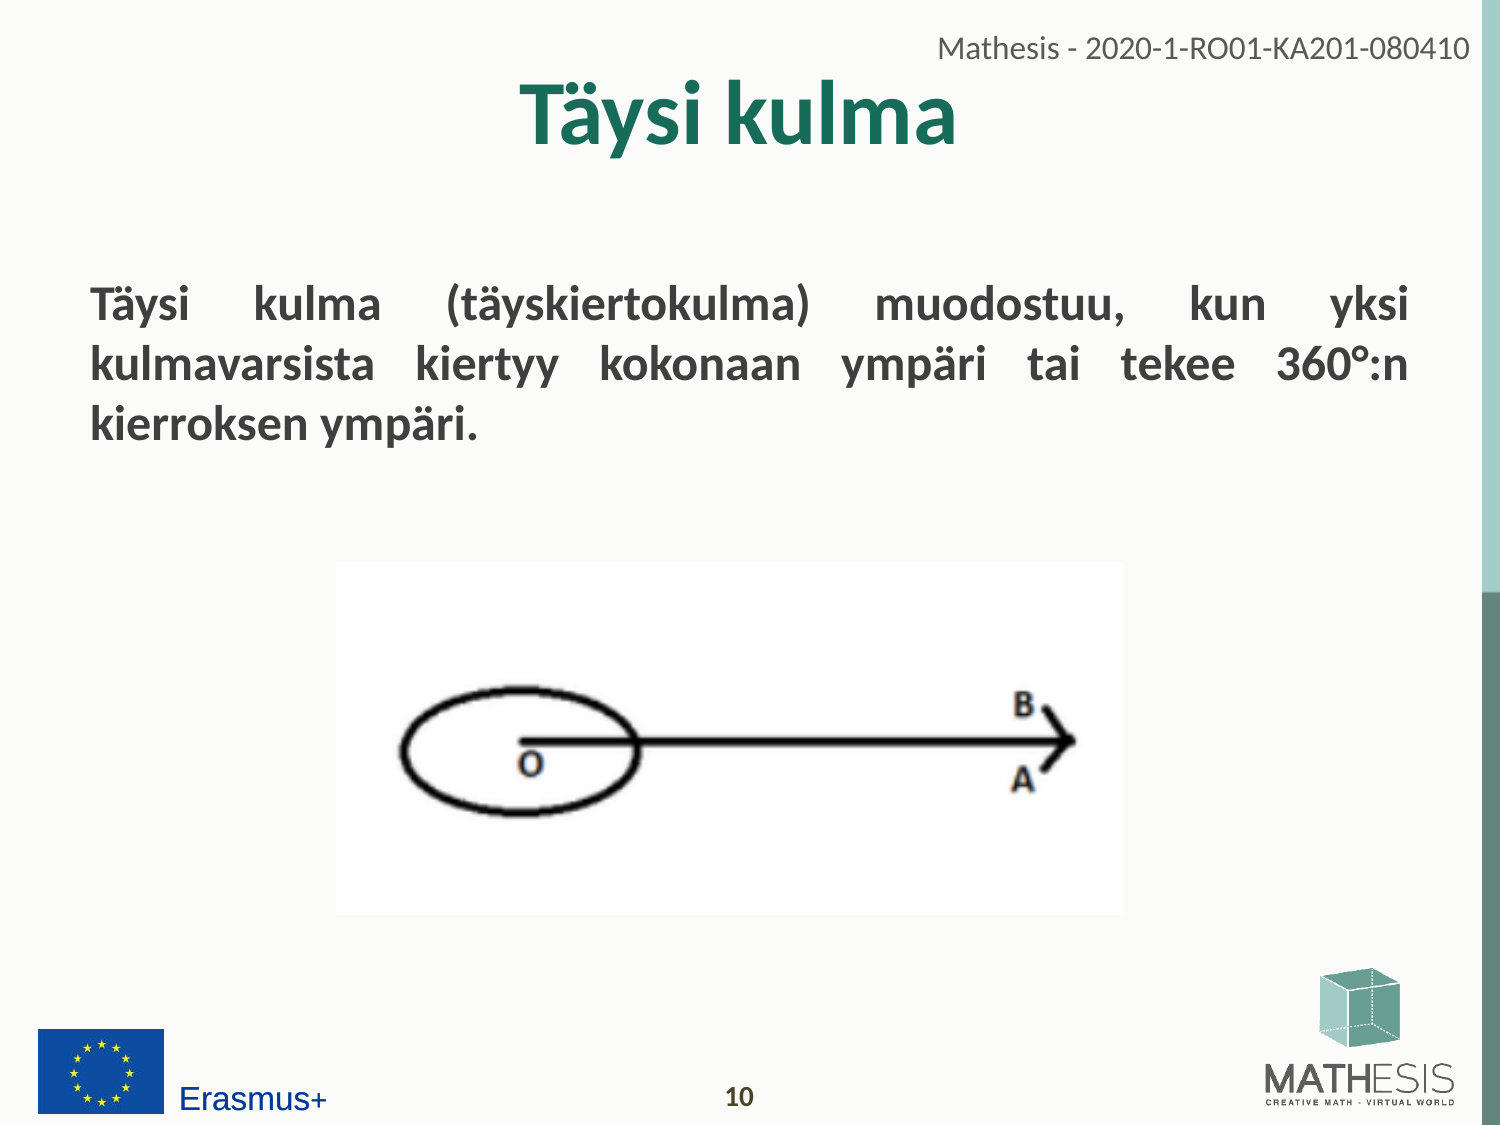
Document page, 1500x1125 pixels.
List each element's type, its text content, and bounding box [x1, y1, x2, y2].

title Täysi kulma [75, 45, 1425, 233]
picture [336, 562, 1123, 915]
list Täysi kulma (täyskiertokulma) muodostuu, kun yksi kulmavarsista kiertyy kokonaan ympäri tai tekee 360°:n kierroksen ympäri. [75, 262, 1425, 1005]
picture [38, 1029, 164, 1114]
